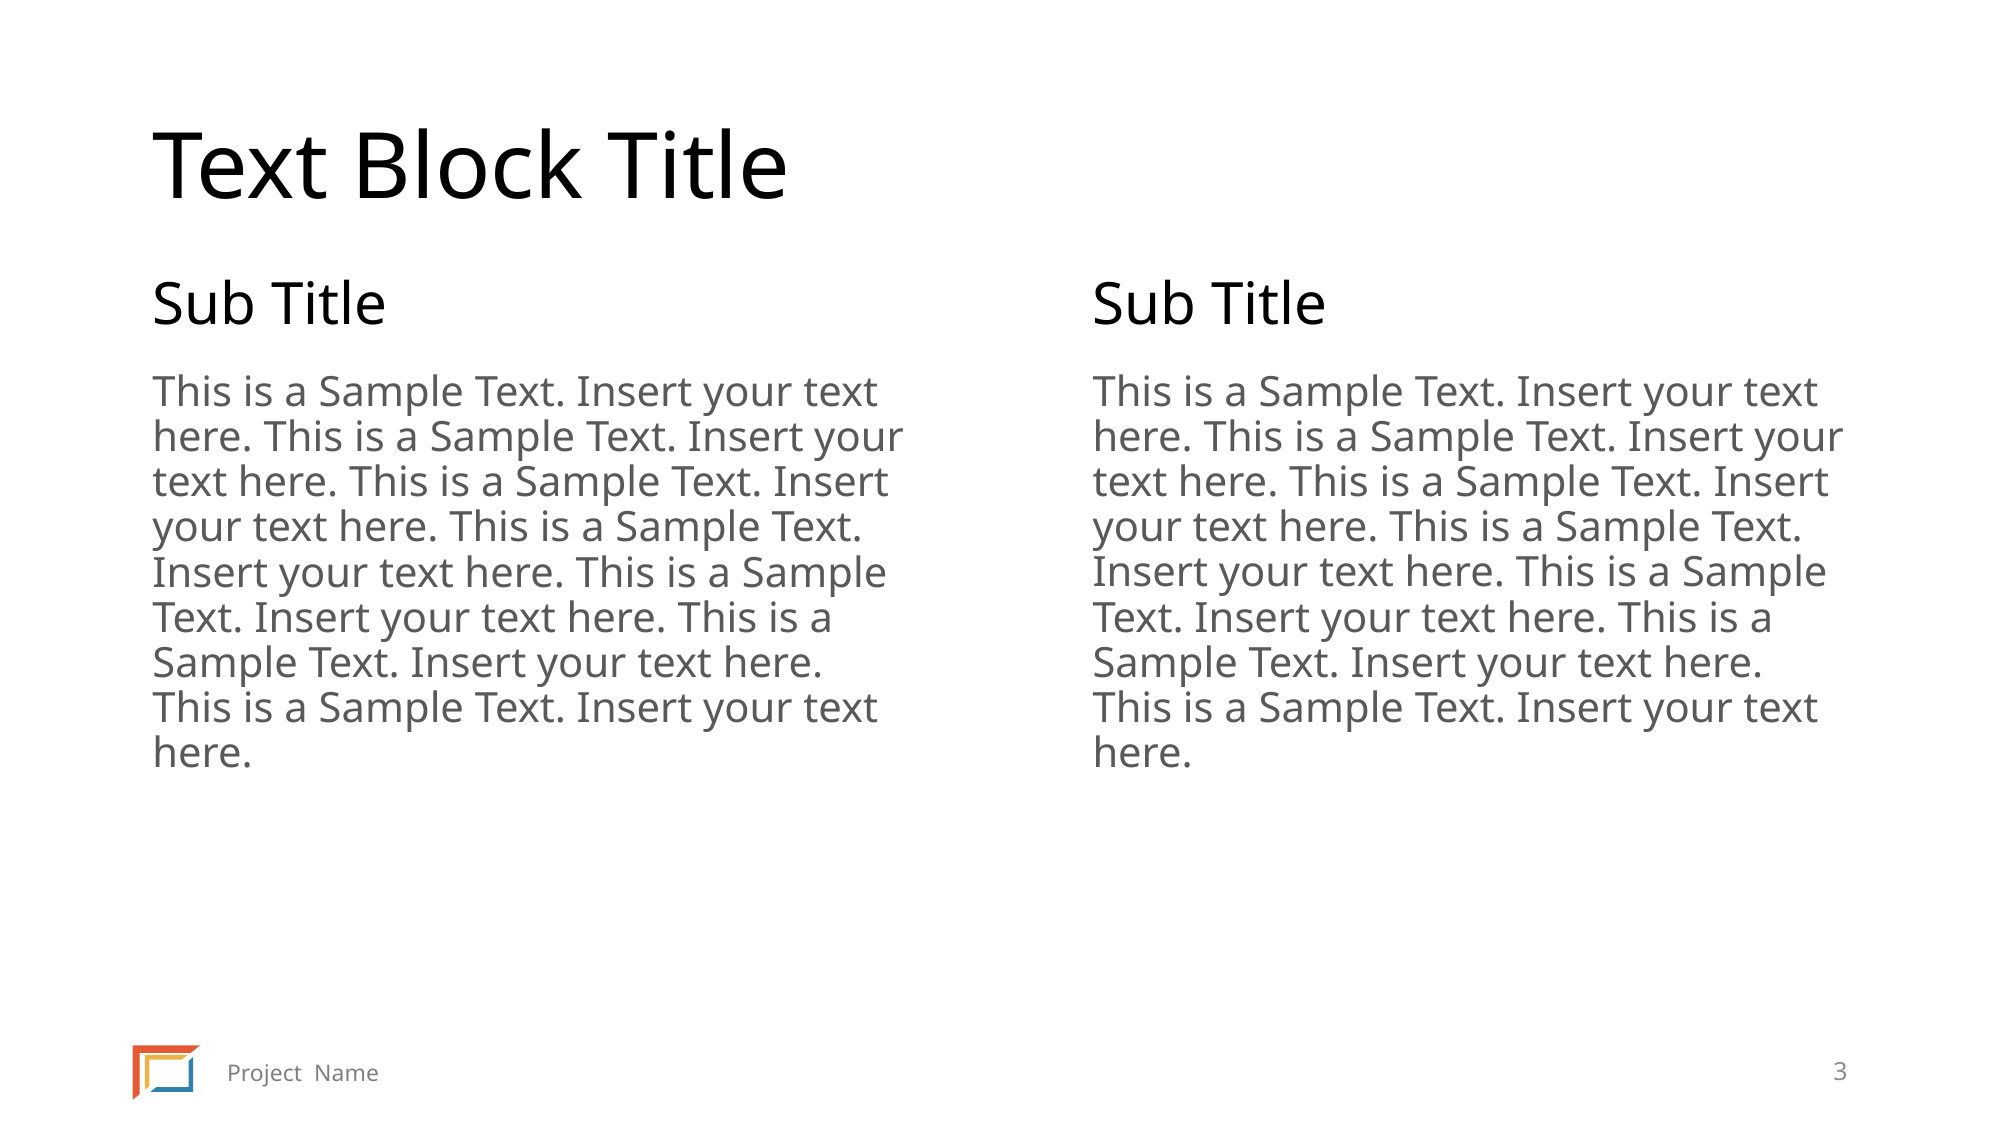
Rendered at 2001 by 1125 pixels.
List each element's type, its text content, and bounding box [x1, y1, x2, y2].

text_box This is a Sample Text. Insert your text here. This is a Sample Text. Insert your text here. This is a Sample Text. Insert your text here. This is a Sample Text. Insert your text here. This is a Sample Text. Insert your text here. This is a Sample Text. Insert your text here. This is a Sample Text. Insert your text here. [1077, 363, 1863, 979]
title Text Block Title [137, 59, 1863, 278]
text_box Sub Title [137, 258, 923, 344]
text_box Sub Title [1077, 258, 1863, 344]
list This is a Sample Text. Insert your text here. This is a Sample Text. Insert your text here. This is a Sample Text. Insert your text here. This is a Sample Text. Insert your text here. This is a Sample Text. Insert your text here. This is a Sample Text. Insert your text here. This is a Sample Text. Insert your text here. [137, 363, 923, 979]
slide_number 3 [1412, 1042, 1863, 1103]
